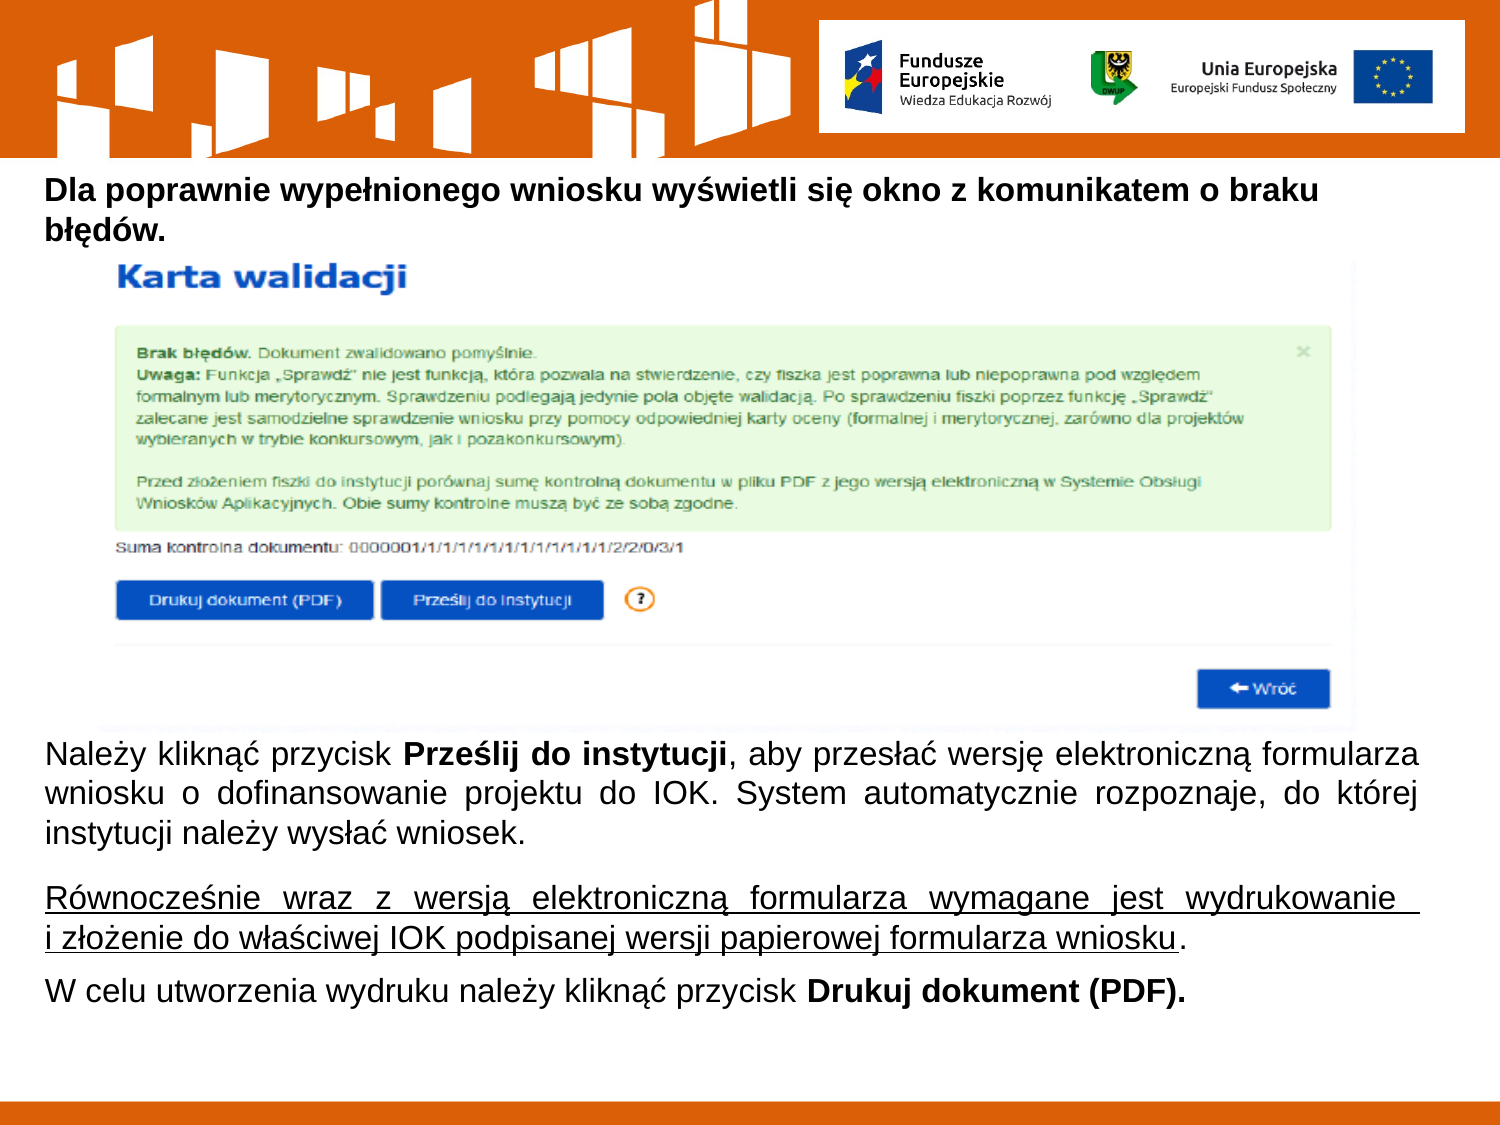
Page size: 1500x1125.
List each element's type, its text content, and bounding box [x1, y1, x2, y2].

text_box Należy kliknąć przycisk Prześlij do instytucji, aby przesłać wersję elektroniczną formularza wniosku o dofinansowanie projektu do IOK. System automatycznie rozpoznaje, do której instytucji należy wysłać wniosek. Równocześnie wraz z wersją elektroniczną formularza wymagane jest wydrukowanie i złożenie do właściwej IOK podpisanej wersji papierowej formularza wniosku. W celu utworzenia wydruku należy kliknąć przycisk Drukuj dokument (PDF). [29, 724, 1436, 1017]
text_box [826, 21, 1450, 133]
text_box Dla poprawnie wypełnionego wniosku wyświetli się okno z komunikatem o braku błędów. [29, 160, 1436, 256]
picture [0, 0, 1500, 1125]
text_box [819, 20, 1465, 133]
